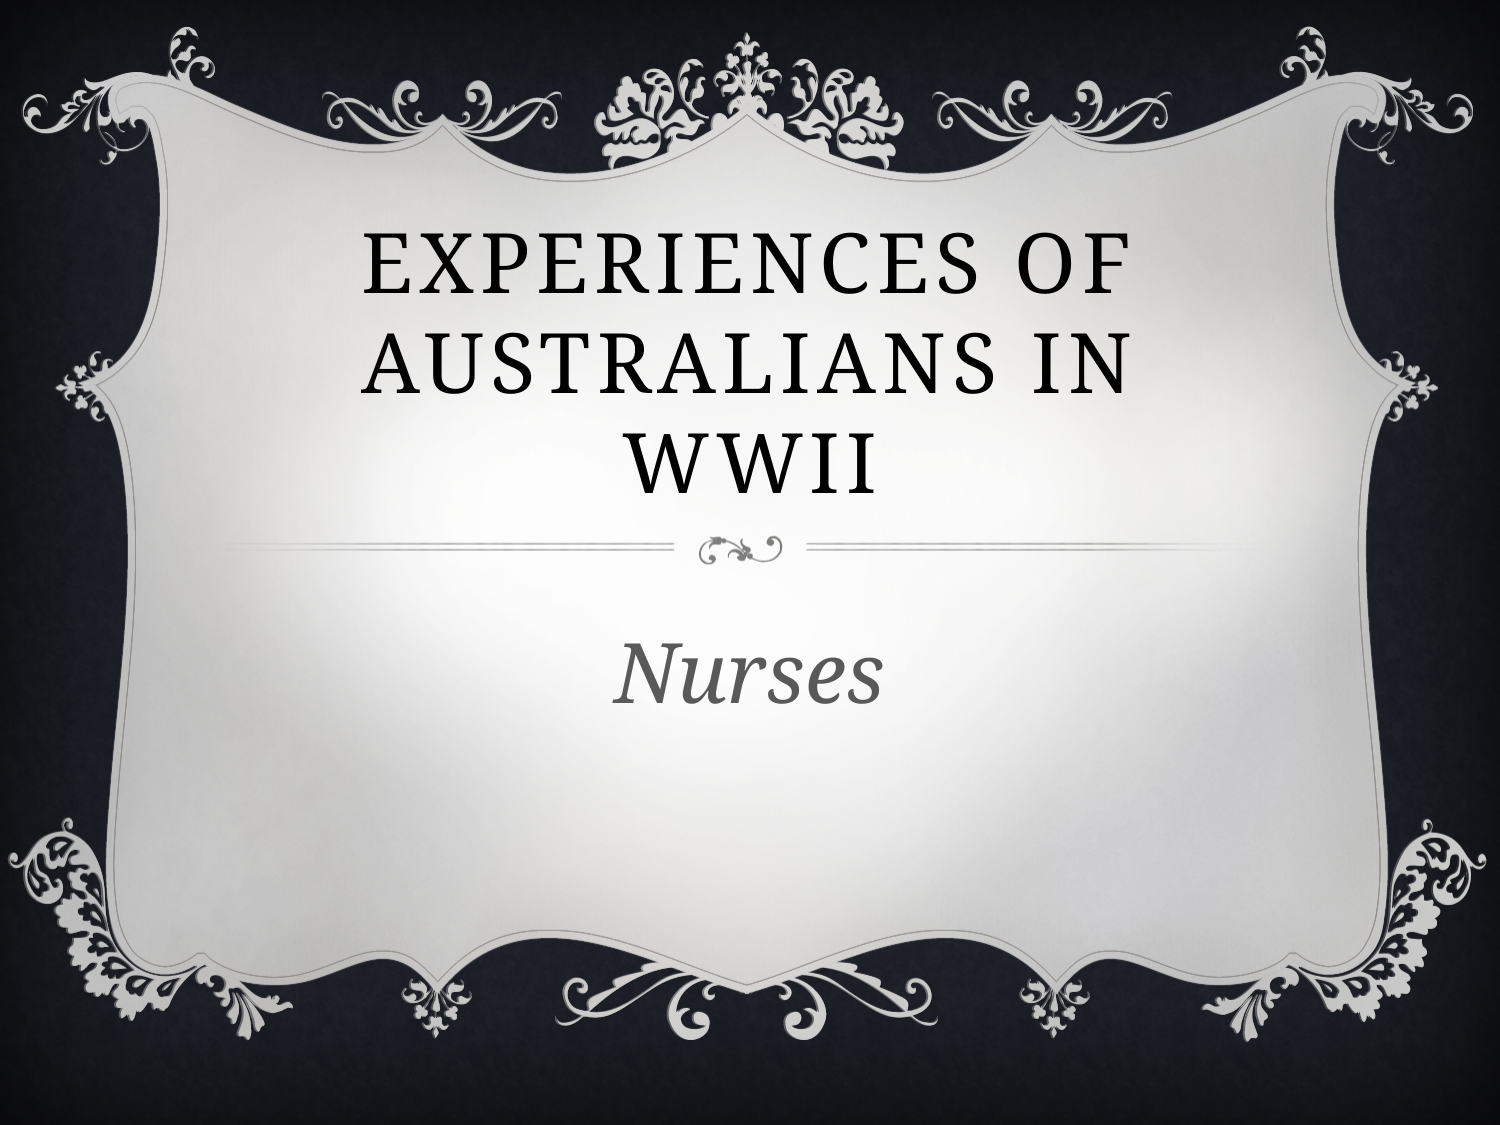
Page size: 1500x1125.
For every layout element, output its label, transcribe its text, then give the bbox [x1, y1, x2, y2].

title Experiences of Australians in WWII [225, 305, 1275, 518]
subtitle Nurses [225, 562, 1275, 688]
picture [0, 0, 1500, 459]
picture [0, 613, 1500, 1125]
